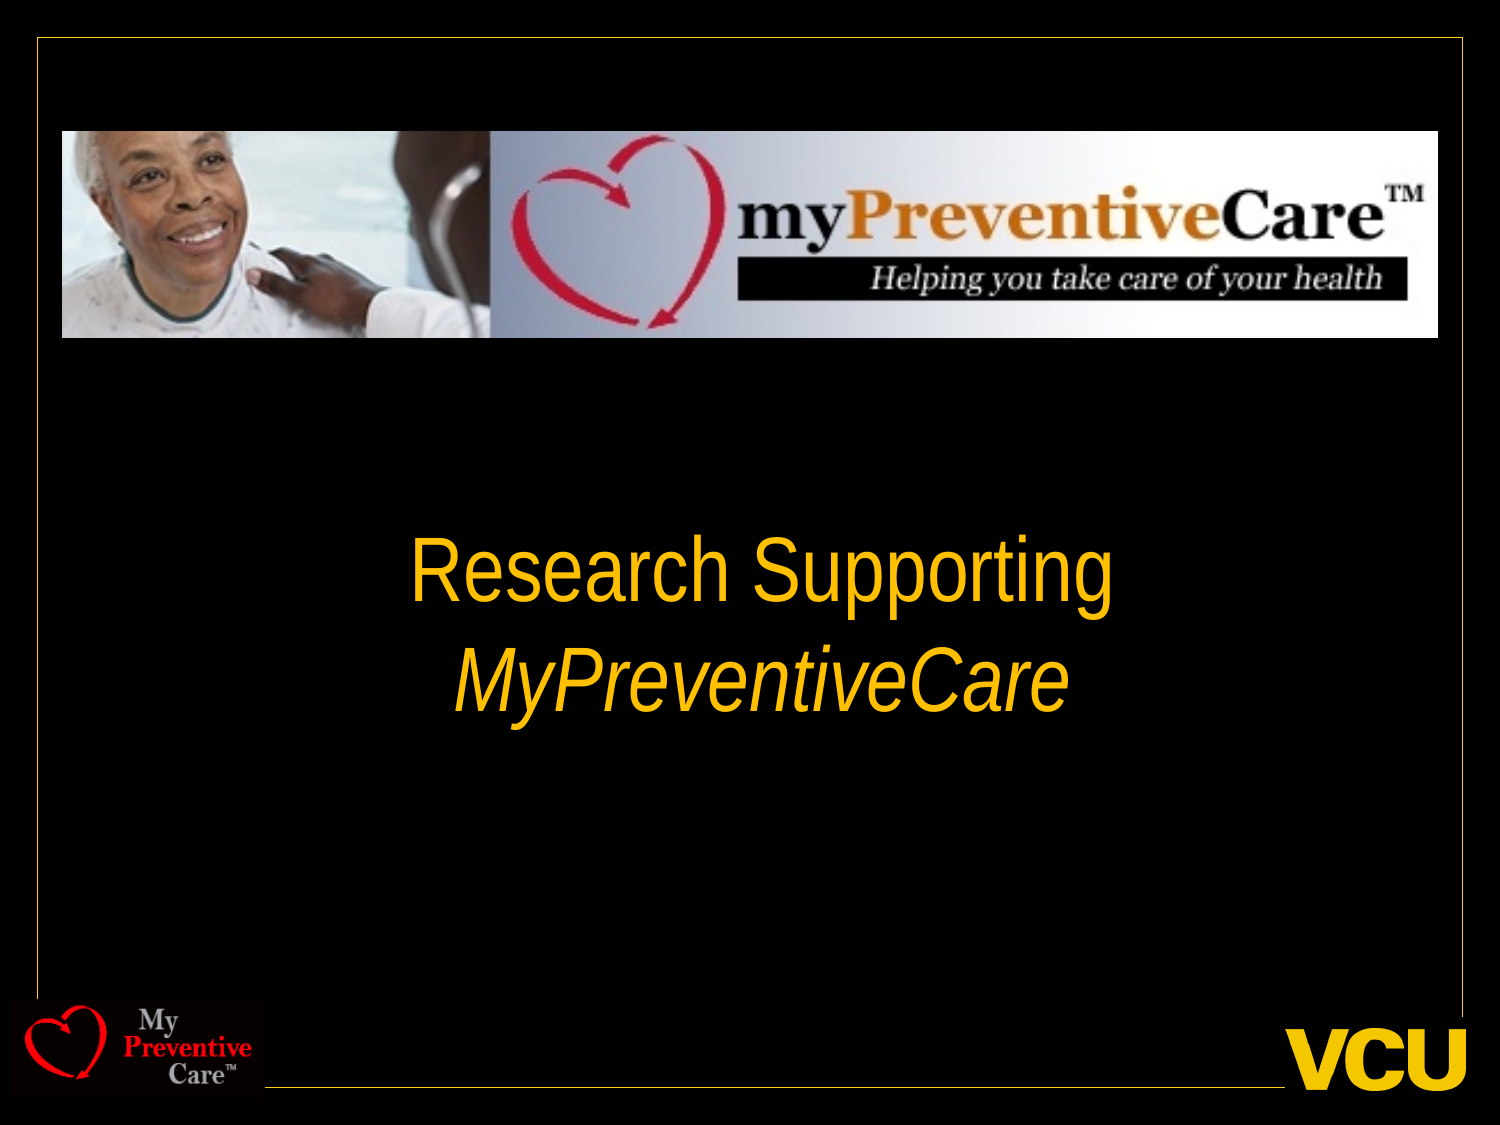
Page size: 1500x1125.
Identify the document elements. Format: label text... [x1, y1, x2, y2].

title Research Supporting MyPreventiveCare [99, 524, 1426, 826]
picture [12, 999, 265, 1100]
text_box [187, 699, 1325, 761]
picture [62, 131, 1438, 338]
picture [1285, 1017, 1474, 1091]
